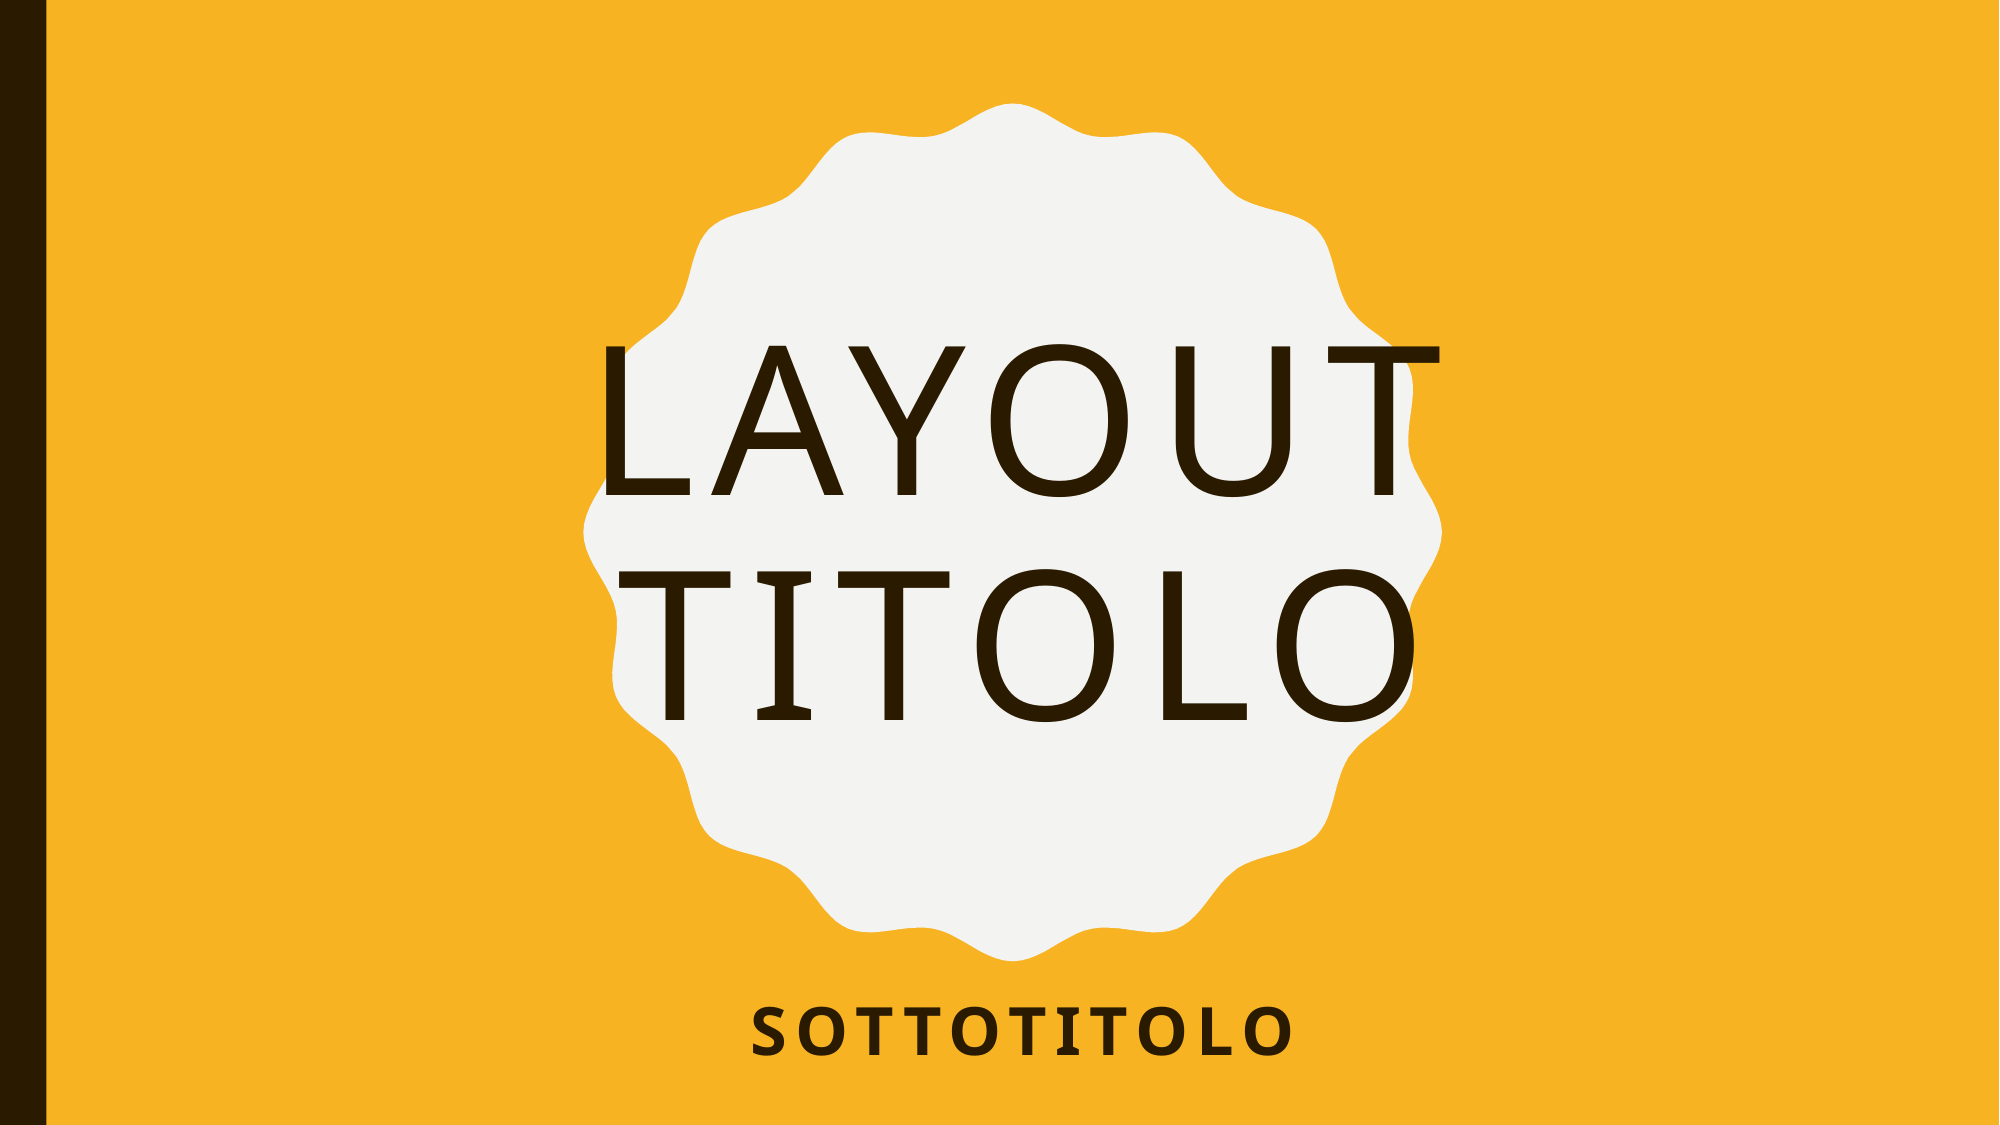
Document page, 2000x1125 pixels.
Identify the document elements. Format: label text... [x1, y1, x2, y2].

subtitle Sottotitolo [363, 980, 1683, 1103]
title Layout titolo [176, 180, 1870, 902]
